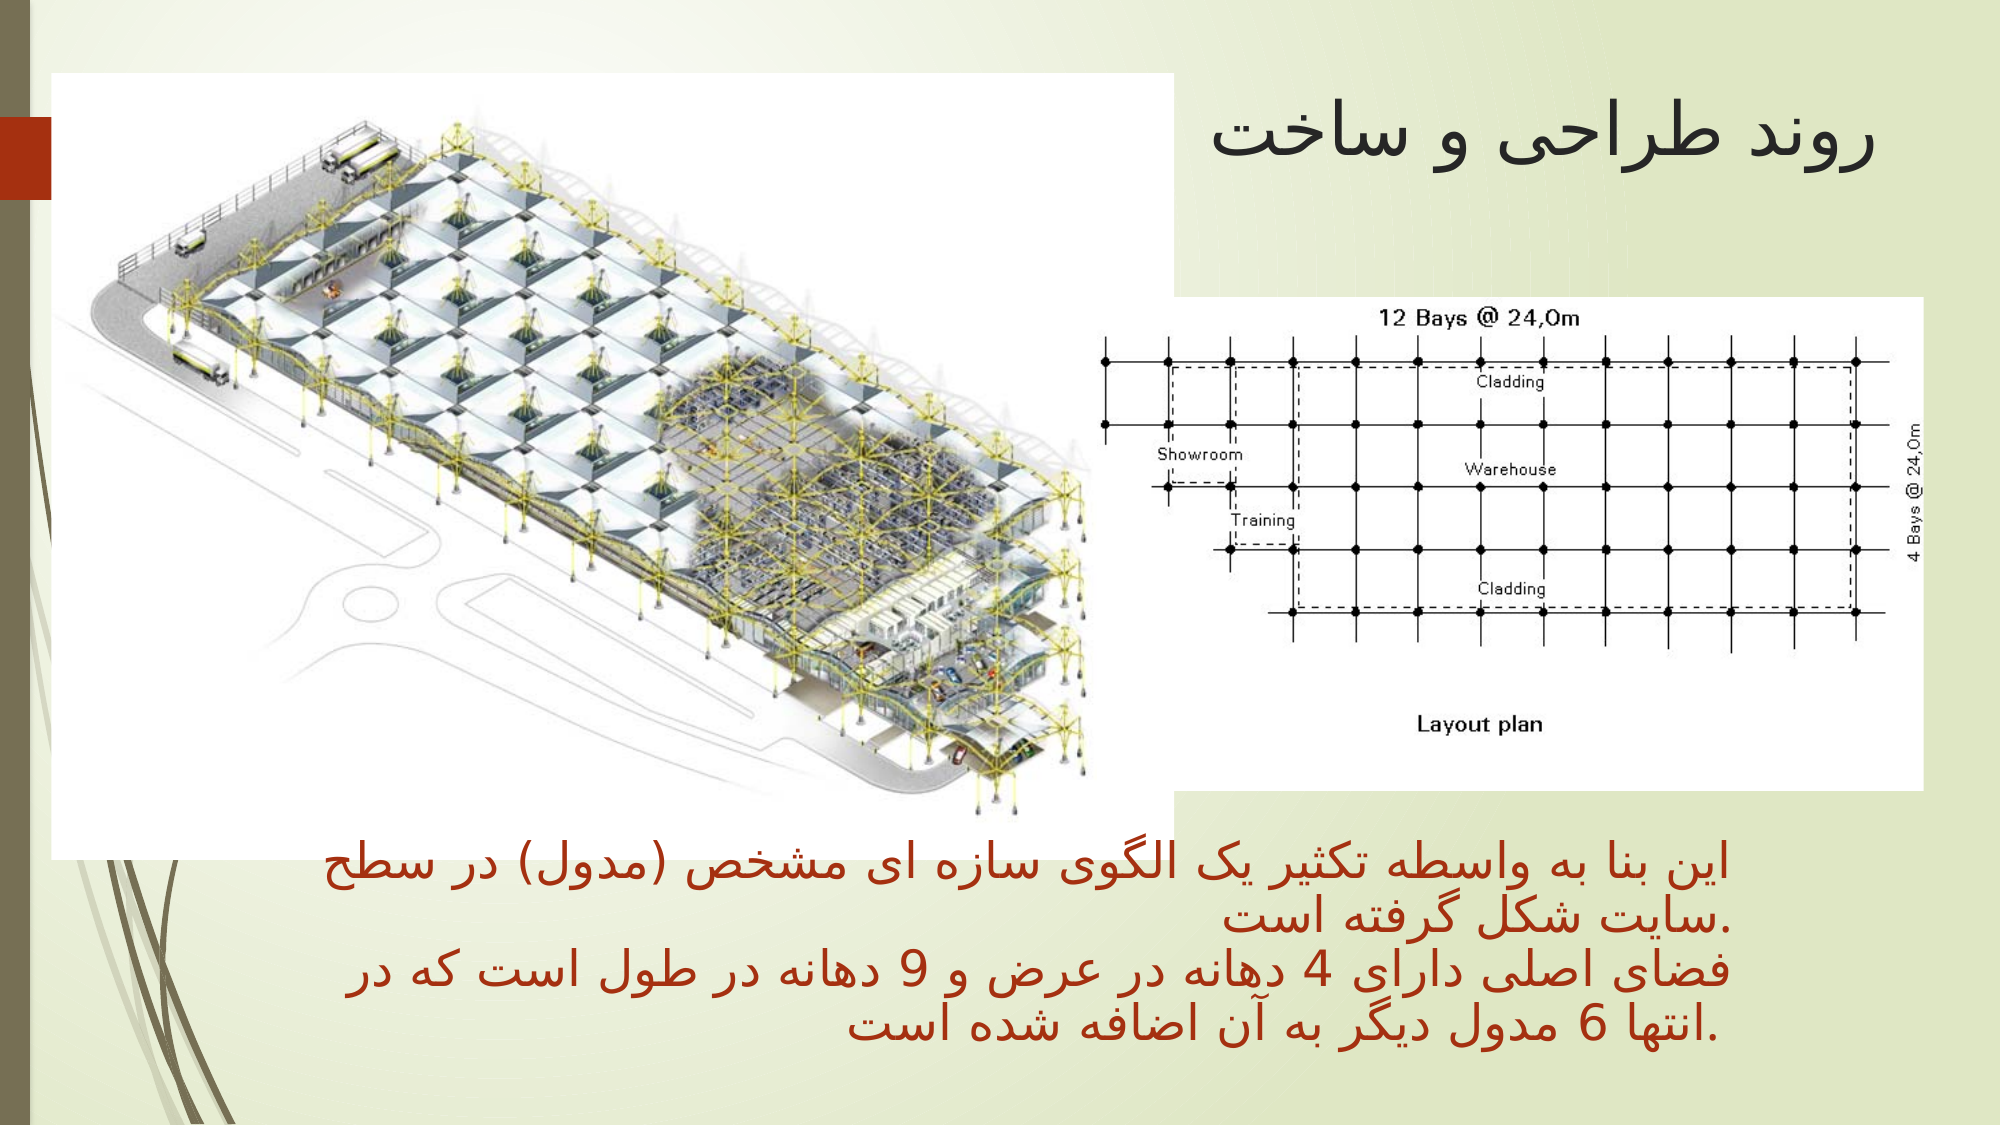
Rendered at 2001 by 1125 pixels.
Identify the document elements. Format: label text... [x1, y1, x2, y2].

text_box این بنا به واسطه تکثیر یک الگوی سازه ای مشخص (مدول) در سطح سایت شکل گرفته است. فضای اصلی دارای 4 دهانه در عرض و 9 دهانه در طول است که در انتها 6 مدول دیگر به آن اضافه شده است. [274, 799, 1748, 1097]
title روند طراحی و ساخت [1175, 73, 1895, 179]
picture [51, 73, 1924, 860]
